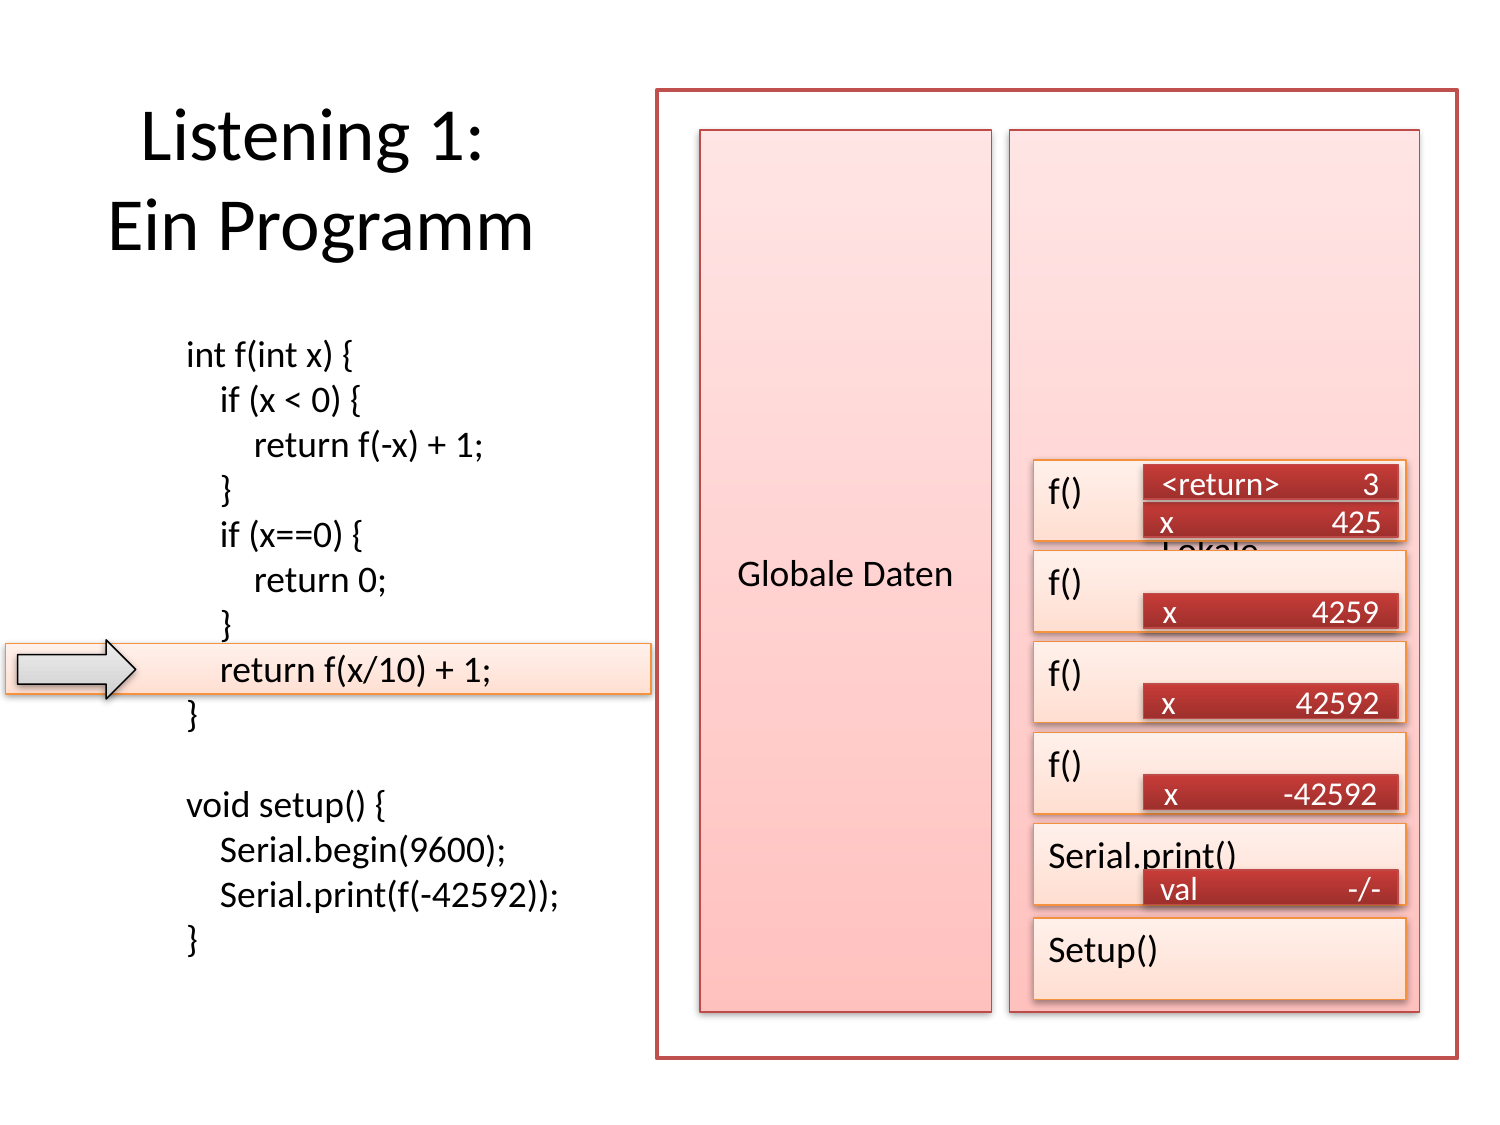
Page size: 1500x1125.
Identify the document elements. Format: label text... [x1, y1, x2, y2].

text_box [656, 89, 1458, 1059]
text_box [1033, 641, 1407, 723]
text_box int f(int x) { if (x < 0) { return f(-x) + 1; } if (x==0) { return 0; } return f(x/10) + 1; } void setup() { Serial.begin(9600); Serial.print(f(-42592)); } [171, 707, 650, 968]
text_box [1033, 459, 1407, 542]
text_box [1033, 732, 1407, 815]
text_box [1033, 550, 1407, 633]
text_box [5, 639, 650, 700]
text_box int f(int x) { if (x < 0) { return f(-x) + 1; } if (x==0) { return 0; } return f(x/10) + 1; } void setup() { Serial.begin(9600); Serial.print(f(-42592)); } [171, 322, 650, 638]
text_box Listening 1: Ein Programm [0, 78, 644, 273]
